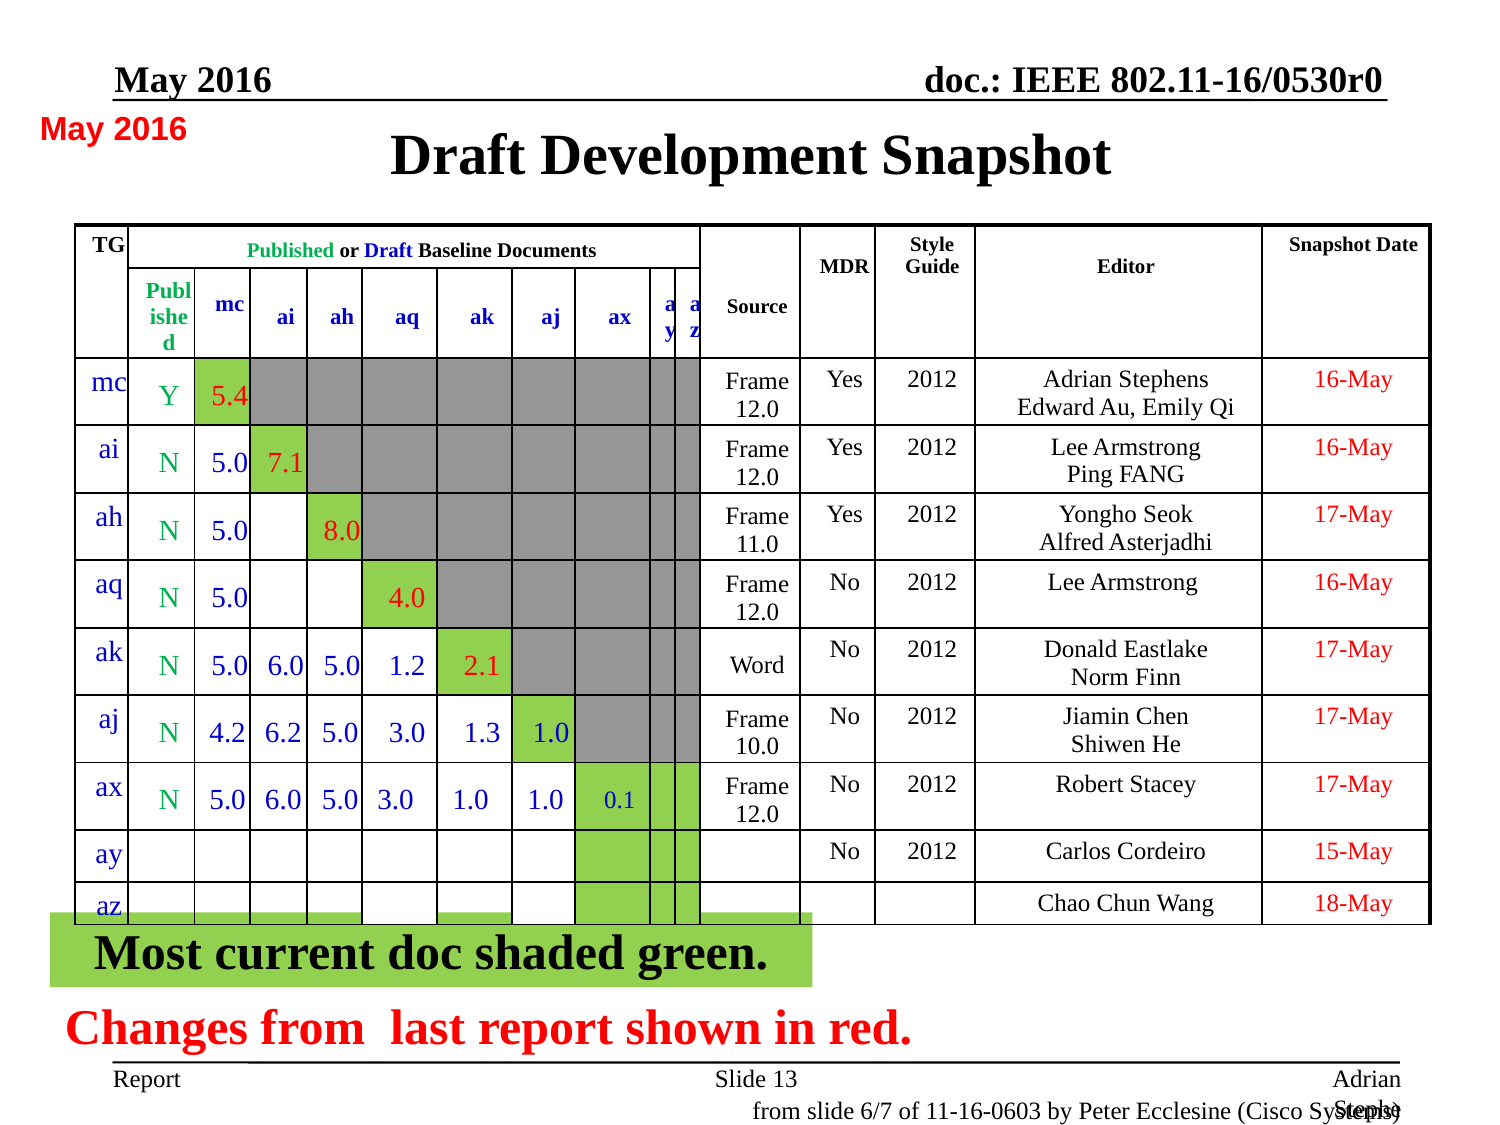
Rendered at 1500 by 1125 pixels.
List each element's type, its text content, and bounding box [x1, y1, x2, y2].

table_cell [651, 494, 674, 559]
table_cell [576, 494, 649, 559]
table_cell 4.2 [195, 696, 249, 762]
table_cell Published [129, 269, 194, 357]
table_cell Robert Stacey [976, 763, 1261, 829]
table_cell [513, 561, 574, 627]
table_cell 18-May [1263, 883, 1428, 924]
table_cell Lee Armstrong Ping FANG [976, 426, 1261, 492]
table_cell Lee Armstrong [976, 561, 1261, 627]
table_cell No [801, 561, 874, 627]
table_cell Frame 12.0 [701, 763, 799, 829]
table_cell [513, 831, 574, 881]
table_cell ai [251, 269, 306, 357]
table_cell 3.0 [363, 763, 436, 829]
table_cell [651, 763, 674, 829]
table_cell az [676, 269, 699, 357]
table_cell [676, 494, 699, 559]
table_cell 5.0 [308, 629, 361, 694]
table_cell 1.2 [363, 629, 436, 694]
table_cell [576, 831, 649, 881]
table_cell aj [76, 696, 127, 762]
table_cell 2012 [876, 426, 974, 492]
table_cell ah [308, 269, 361, 357]
table_cell Frame 12.0 [701, 426, 799, 492]
table_cell [308, 426, 361, 492]
table_cell [651, 426, 674, 492]
table_cell [438, 359, 511, 424]
table_cell [195, 831, 249, 881]
table_cell [251, 561, 306, 627]
table_cell Donald Eastlake Norm Finn [976, 629, 1261, 694]
table_cell 2.1 [438, 629, 511, 694]
table_cell 2012 [876, 561, 974, 627]
table_cell [363, 883, 436, 924]
footer Adrian Stephens, Intel Corporation [1324, 1061, 1402, 1087]
table_cell [363, 426, 436, 492]
table_cell Yes [801, 426, 874, 492]
text_box Most current doc shaded green. [49, 912, 813, 988]
table_cell [651, 629, 674, 694]
table_cell 16-May [1263, 561, 1428, 627]
table_cell Frame 11.0 [701, 494, 799, 559]
table_cell 1.0 [513, 696, 574, 762]
table_cell Frame 10.0 [701, 696, 799, 762]
table_cell 4.0 [363, 561, 436, 627]
table_cell No [801, 831, 874, 881]
table_cell [676, 561, 699, 627]
table_cell [676, 696, 699, 762]
table_cell Frame 12.0 [701, 359, 799, 424]
table_cell N [129, 494, 194, 559]
table_cell [676, 359, 699, 424]
table_cell [801, 883, 874, 924]
table_cell [513, 359, 574, 424]
table_cell N [129, 426, 194, 492]
table_cell N [129, 696, 194, 762]
table_cell No [801, 629, 874, 694]
table_cell 1.0 [438, 763, 511, 829]
table_cell [513, 494, 574, 559]
table_cell N [129, 561, 194, 627]
table_cell [308, 883, 361, 924]
table_cell 1.3 [438, 696, 511, 762]
table_cell Carlos Cordeiro [976, 831, 1261, 881]
table_cell [576, 359, 649, 424]
table_cell [576, 561, 649, 627]
table_cell 1.0 [513, 763, 574, 829]
table_cell 2012 [876, 831, 974, 881]
table_cell Jiamin Chen Shiwen He [976, 696, 1261, 762]
table_cell N [129, 629, 194, 694]
table_cell Word [701, 629, 799, 694]
table_cell [676, 883, 699, 924]
table_cell [251, 359, 306, 424]
table_cell [251, 831, 306, 881]
title Draft Development Snapshot [114, 113, 1390, 189]
table_cell Yes [801, 359, 874, 424]
table_cell az [76, 883, 127, 924]
table_cell [701, 831, 799, 881]
table_cell 16-May [1263, 359, 1428, 424]
table_cell 17-May [1263, 696, 1428, 762]
table_cell [576, 883, 649, 924]
table_cell ai [76, 426, 127, 492]
table_cell [876, 883, 974, 924]
table_cell [576, 426, 649, 492]
table_cell No [801, 763, 874, 829]
table_cell Adrian Stephens Edward Au, Emily Qi [976, 359, 1261, 424]
table_cell [651, 883, 674, 924]
table_cell [651, 696, 674, 762]
table_header Snapshot Date [1263, 227, 1428, 357]
table_cell 8.0 [308, 494, 361, 559]
table_cell 3.0 [363, 696, 436, 762]
table_header Source [701, 227, 799, 357]
table_cell 17-May [1263, 629, 1428, 694]
table_cell 2012 [876, 696, 974, 762]
table_cell [363, 494, 436, 559]
table_cell mc [195, 269, 249, 357]
table_cell 2012 [876, 629, 974, 694]
table_cell [576, 629, 649, 694]
table_cell [363, 831, 436, 881]
table_cell 17-May [1263, 494, 1428, 559]
table_header Style Guide [876, 227, 974, 357]
table_cell No [801, 696, 874, 762]
text_box Changes from last report shown in red. [50, 986, 1125, 1062]
table_cell ak [76, 629, 127, 694]
table_cell [251, 494, 306, 559]
table_header Published or Draft Baseline Documents [129, 227, 699, 267]
text_box May 2016 [24, 99, 225, 155]
table_cell 2012 [876, 494, 974, 559]
table_cell ax [576, 269, 649, 357]
table_cell 6.2 [251, 696, 306, 762]
table_cell ay [76, 831, 127, 881]
table_cell 5.0 [195, 629, 249, 694]
table_cell 7.1 [251, 426, 306, 492]
table_cell [576, 696, 649, 762]
table_cell ay [651, 269, 674, 357]
table_cell [363, 359, 436, 424]
slide_number Slide 13 [711, 1061, 801, 1087]
table_cell 15-May [1263, 831, 1428, 881]
table_cell 2012 [876, 359, 974, 424]
table_cell [513, 629, 574, 694]
table_cell 16-May [1263, 426, 1428, 492]
table_cell aq [363, 269, 436, 357]
table_cell 5.0 [195, 561, 249, 627]
table_cell [129, 883, 194, 924]
table_cell aj [513, 269, 574, 357]
table_cell 6.0 [251, 629, 306, 694]
text_box from slide 6/7 of 11-16-0603 by Peter Ecclesine (Cisco Systems) [343, 1087, 1417, 1125]
table_header MDR [801, 227, 874, 357]
table_cell aq [76, 561, 127, 627]
table_cell [438, 561, 511, 627]
table_cell 2012 [876, 763, 974, 829]
table_cell [513, 883, 574, 924]
table_cell N [129, 763, 194, 829]
table_cell [513, 426, 574, 492]
table_cell [651, 561, 674, 627]
table_cell 5.0 [308, 763, 361, 829]
table_cell [438, 831, 511, 881]
table_cell Chao Chun Wang [976, 883, 1261, 924]
table_cell [676, 831, 699, 881]
table_cell mc [76, 359, 127, 424]
table_cell [651, 831, 674, 881]
table_cell 5.0 [195, 426, 249, 492]
table_cell [651, 359, 674, 424]
table_cell [438, 883, 511, 924]
table_cell 5.0 [195, 763, 249, 829]
table_cell 5.4 [195, 359, 249, 424]
table_cell 6.0 [251, 763, 306, 829]
table_cell ah [76, 494, 127, 559]
table_header TG [76, 227, 127, 357]
table_cell [308, 831, 361, 881]
table_cell Y [129, 359, 194, 424]
table_cell [676, 426, 699, 492]
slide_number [114, 54, 374, 101]
table_cell 17-May [1263, 763, 1428, 829]
table_cell 5.0 [308, 696, 361, 762]
table_cell [308, 561, 361, 627]
table_cell [251, 883, 306, 924]
table_cell Frame 12.0 [701, 561, 799, 627]
table_header Editor [976, 227, 1261, 357]
table_cell 0.1 [576, 763, 649, 829]
table_cell [195, 883, 249, 924]
table_cell ak [438, 269, 511, 357]
table_cell [129, 831, 194, 881]
table_cell [438, 494, 511, 559]
table_cell 5.0 [195, 494, 249, 559]
table_cell [438, 426, 511, 492]
table_cell Yongho Seok Alfred Asterjadhi [976, 494, 1261, 559]
table_cell [701, 883, 799, 924]
table_cell [308, 359, 361, 424]
table_cell [676, 629, 699, 694]
table_cell ax [76, 763, 127, 829]
table_cell Yes [801, 494, 874, 559]
table_cell [676, 763, 699, 829]
